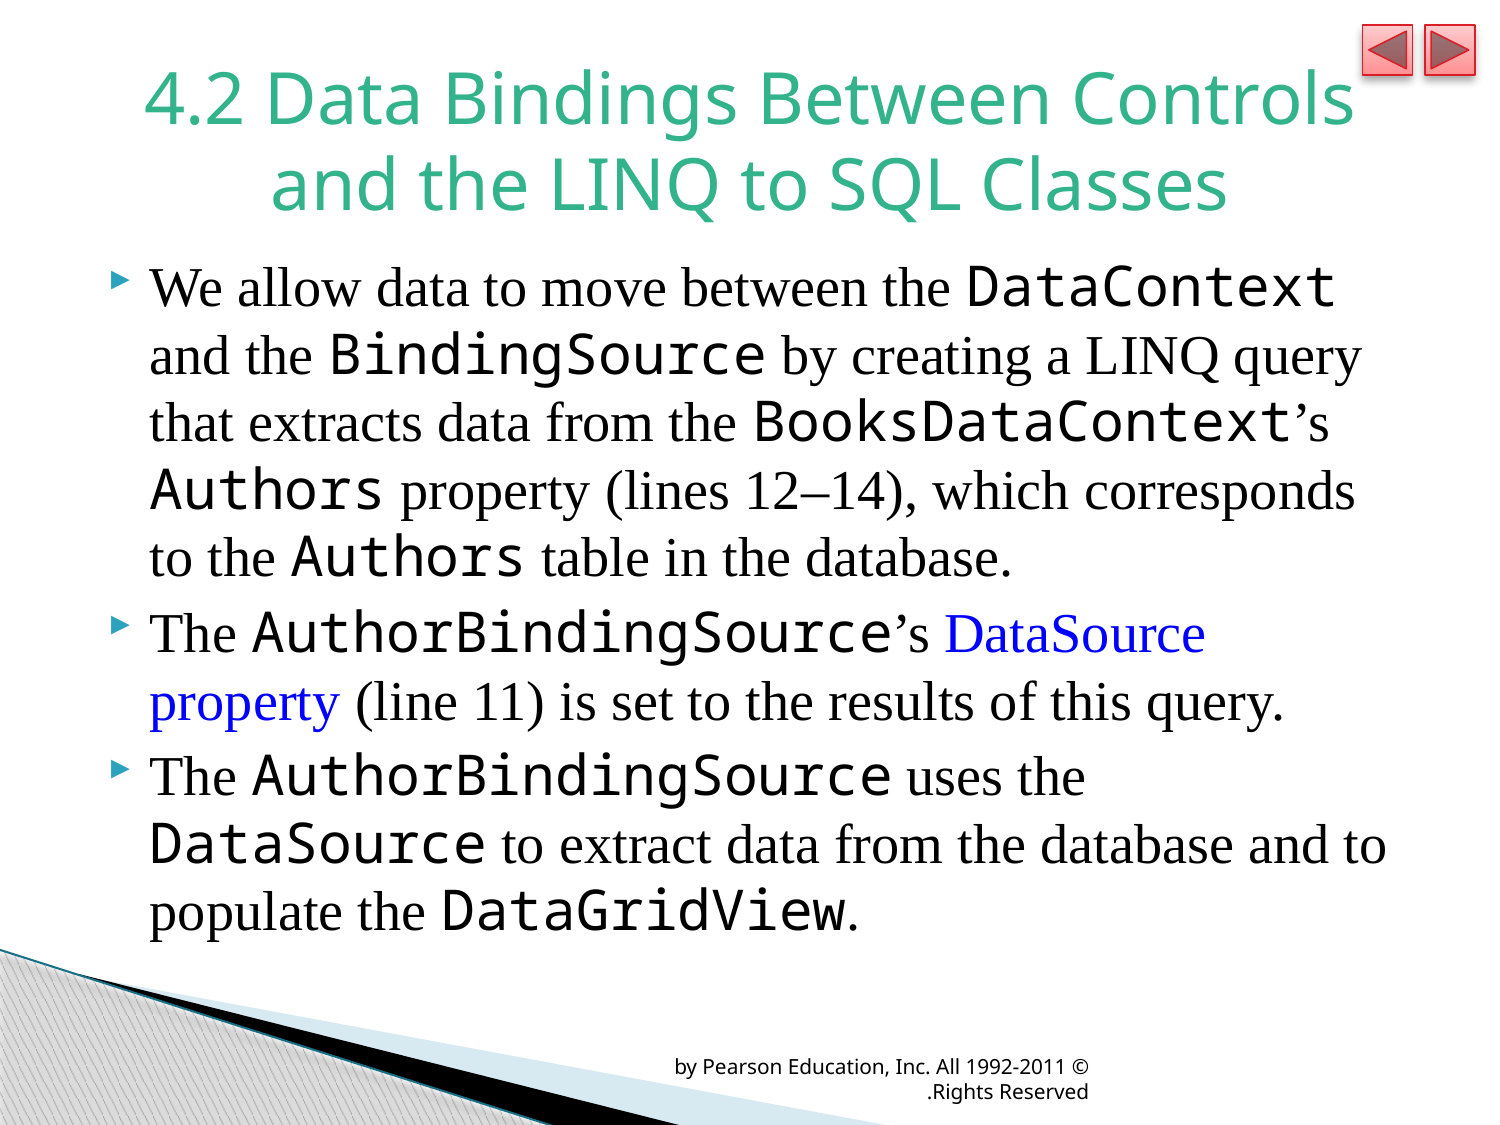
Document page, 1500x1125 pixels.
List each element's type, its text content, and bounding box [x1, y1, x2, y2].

list We allow data to move between the DataContext and the BindingSource by creating a LINQ query that extracts data from the BooksDataContext’s Authors property (lines 12–14), which corresponds to the Authors table in the database. The AuthorBindingSource’s DataSource property (line 11) is set to the results of this query. The AuthorBindingSource uses the DataSource to extract data from the database and to populate the DataGridView. [74, 242, 1426, 986]
title 4.2 Data Bindings Between Controls and the LINQ to SQL Classes [75, 45, 1425, 233]
footer © 1992-2011 by Pearson Education, Inc. All Rights Reserved. [650, 1051, 1105, 1112]
